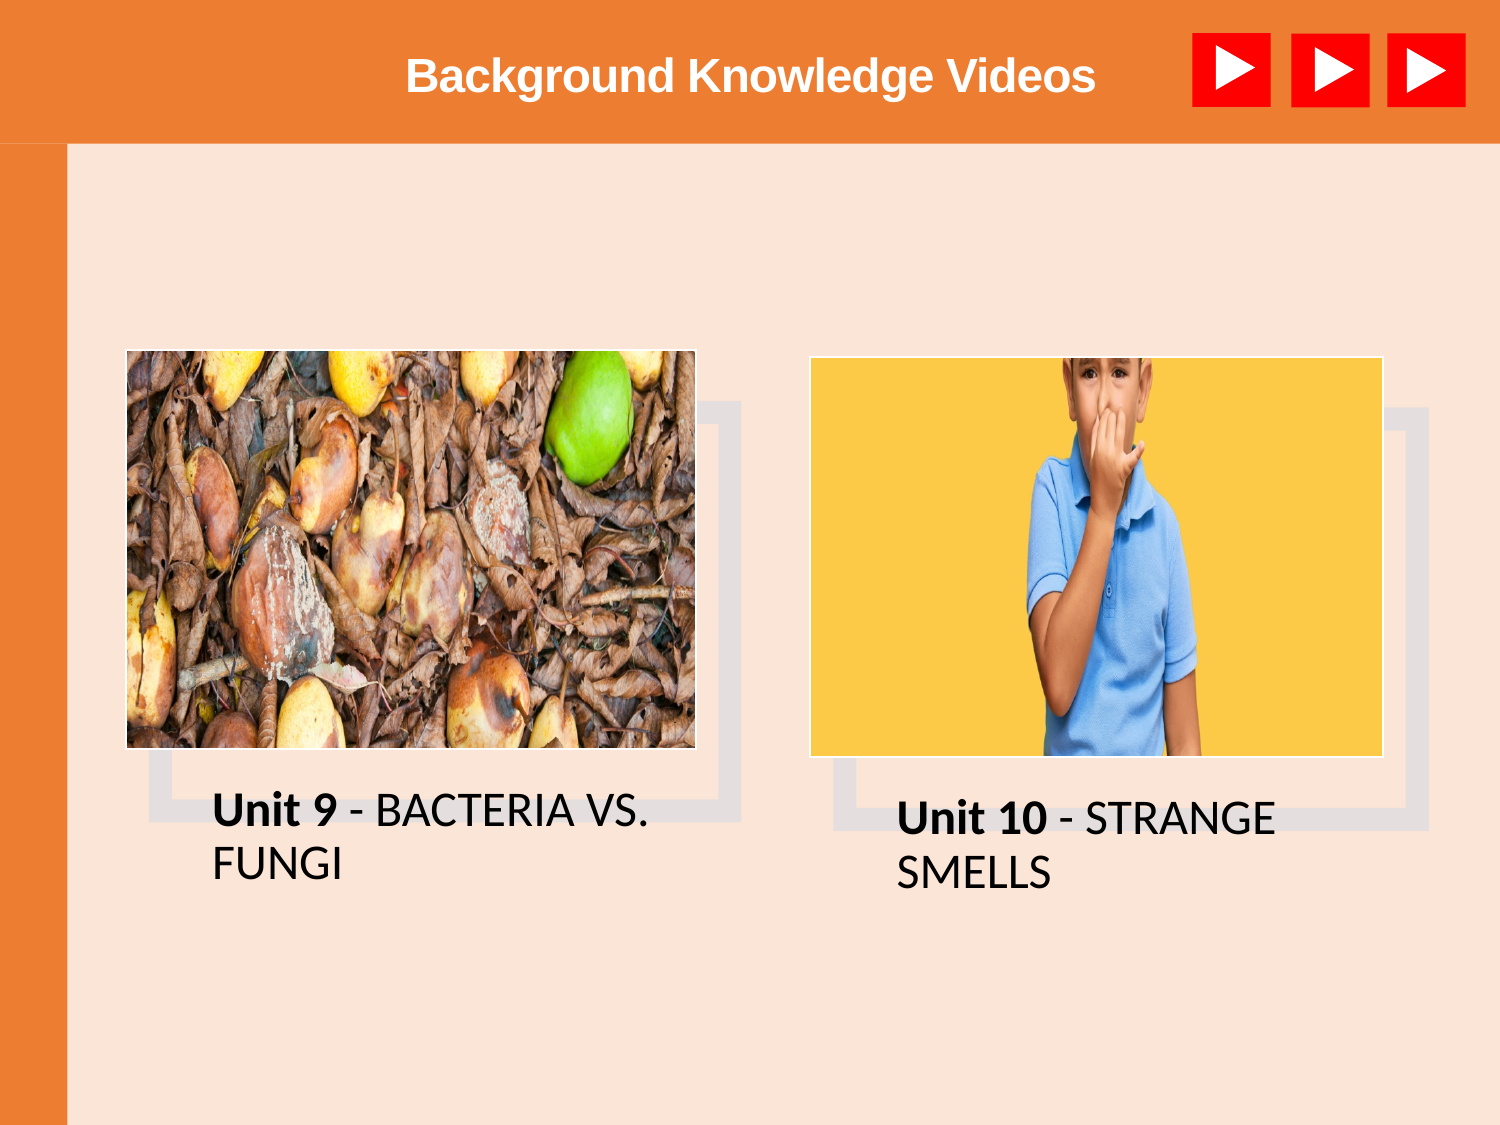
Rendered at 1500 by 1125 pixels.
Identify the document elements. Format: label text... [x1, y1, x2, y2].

text_box [0, 143, 68, 1125]
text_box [1192, 33, 1466, 108]
text_box [0, 0, 1500, 145]
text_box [809, 109, 1500, 1079]
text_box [125, 103, 1084, 1069]
text_box Background Knowledge Videos [390, 37, 1124, 109]
